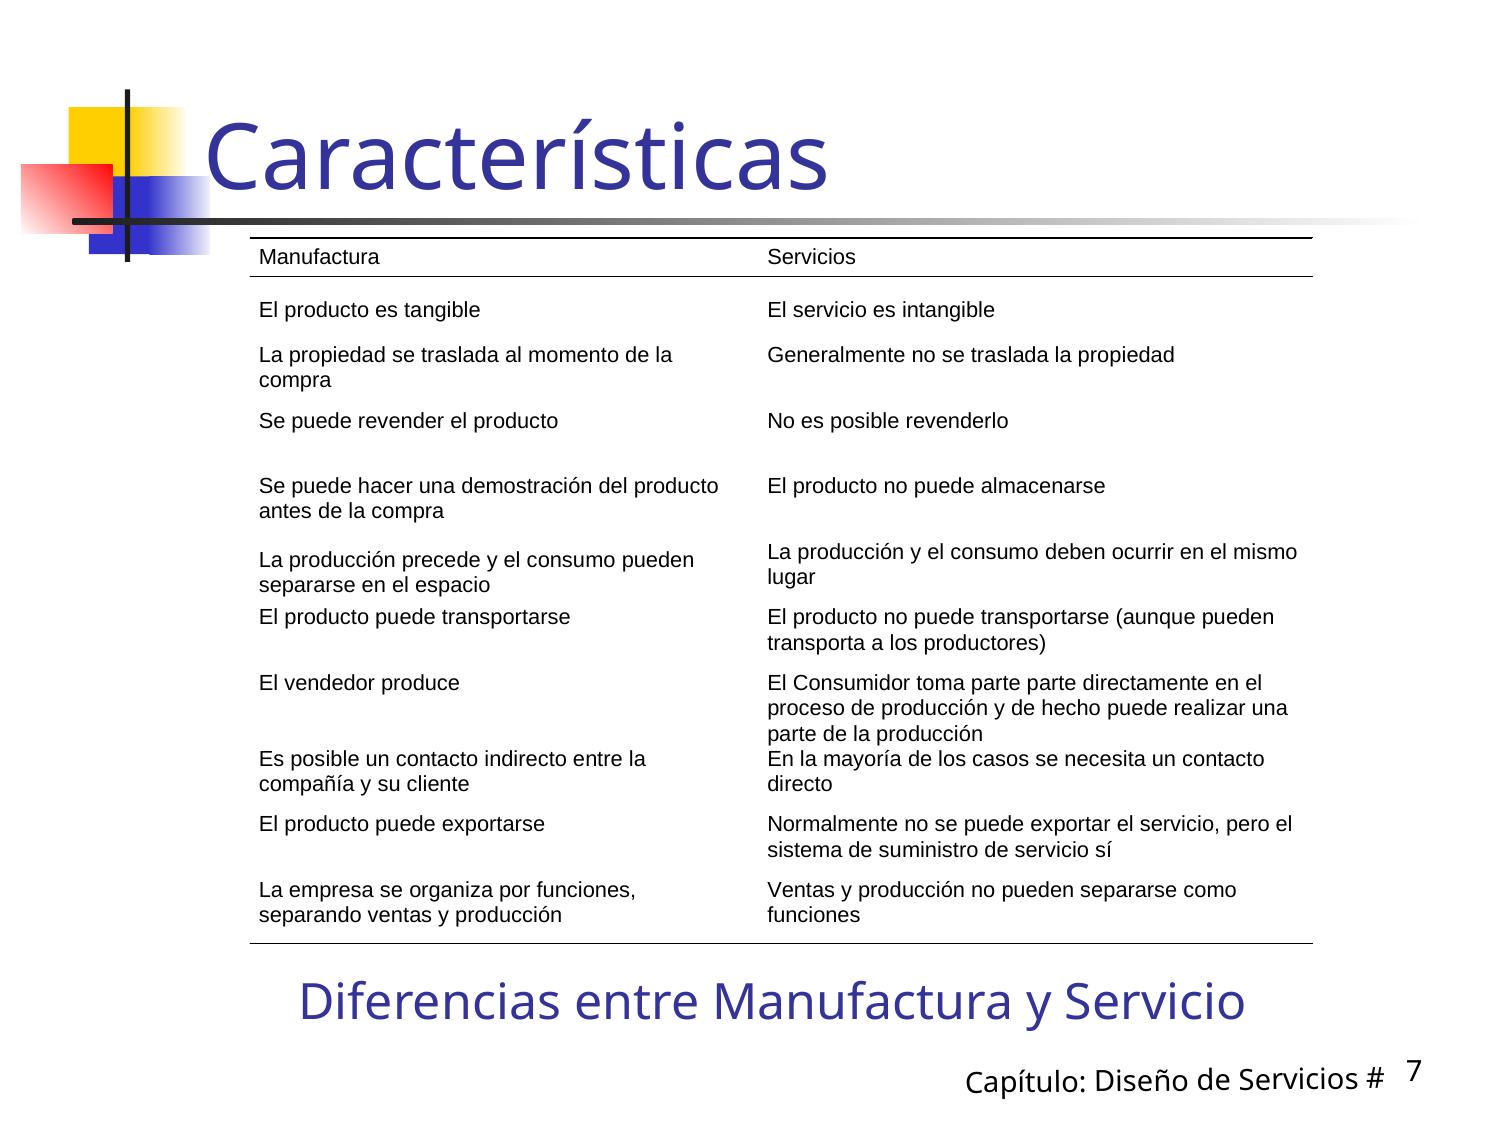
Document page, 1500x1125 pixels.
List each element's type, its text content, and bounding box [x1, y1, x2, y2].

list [249, 237, 1338, 970]
slide_number 7 [1124, 1024, 1438, 1101]
footer Capítulo: Diseño de Servicios # [936, 1038, 1414, 1108]
text_box Diferencias entre Manufactura y Servicio [283, 979, 1263, 1038]
title Características [188, 27, 1468, 216]
